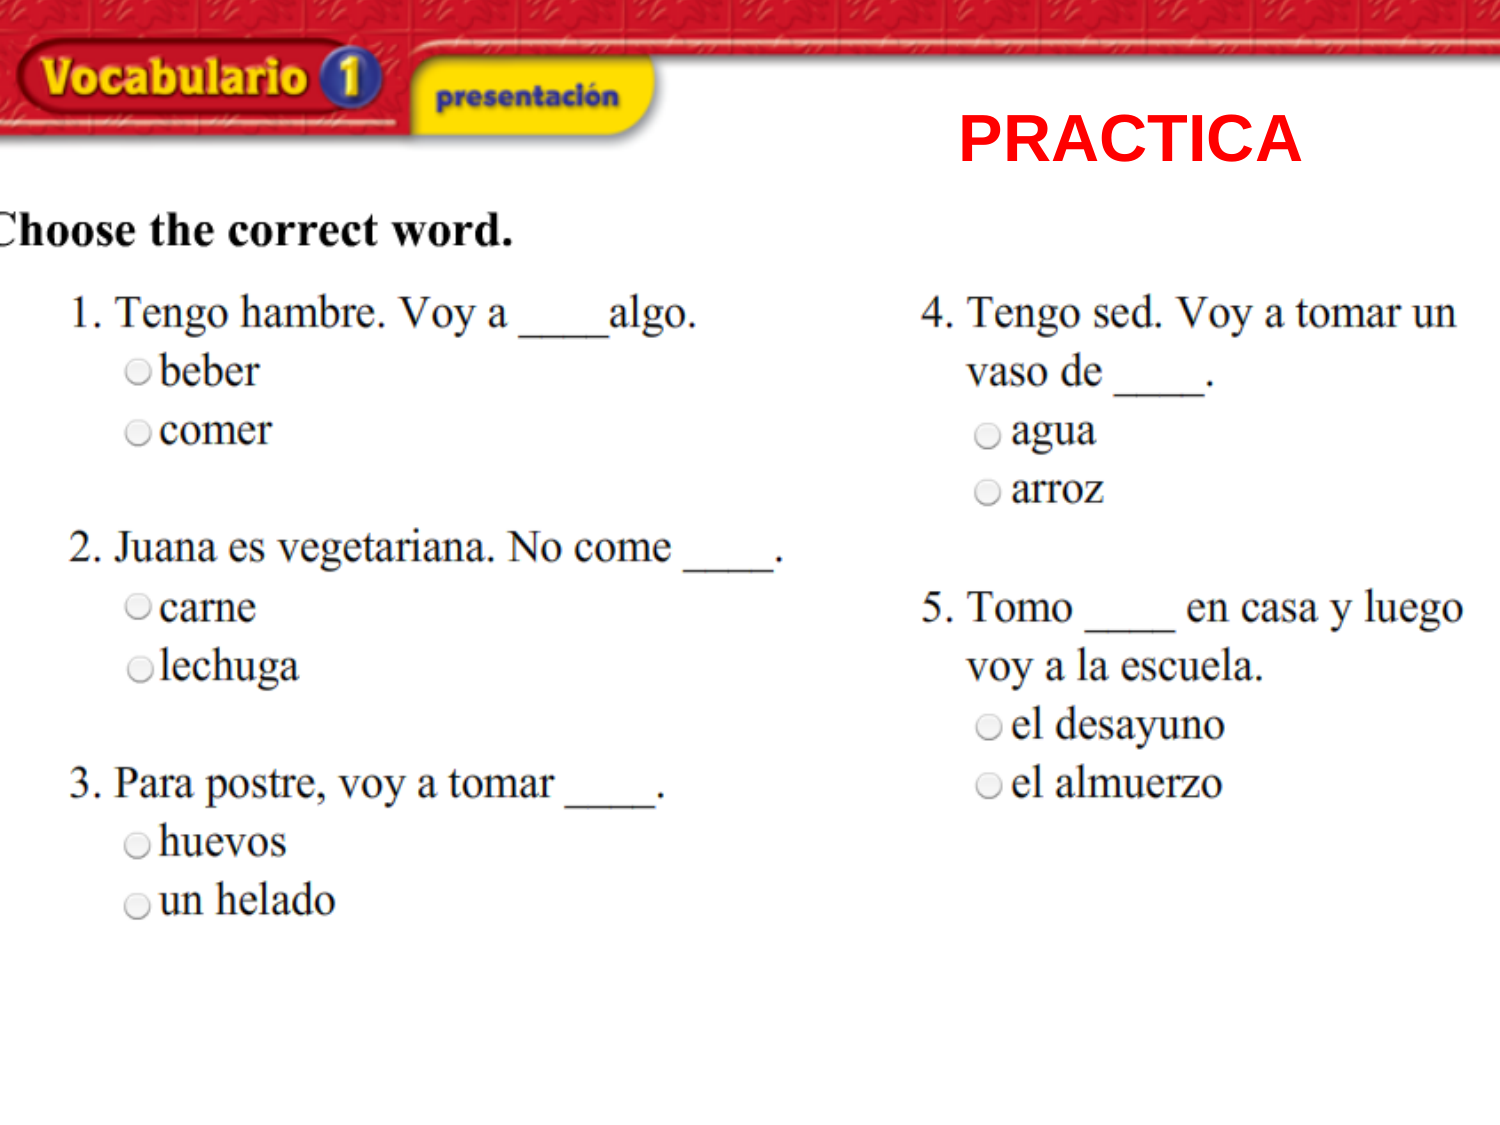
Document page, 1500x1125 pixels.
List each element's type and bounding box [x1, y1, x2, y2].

picture [0, 0, 1500, 961]
